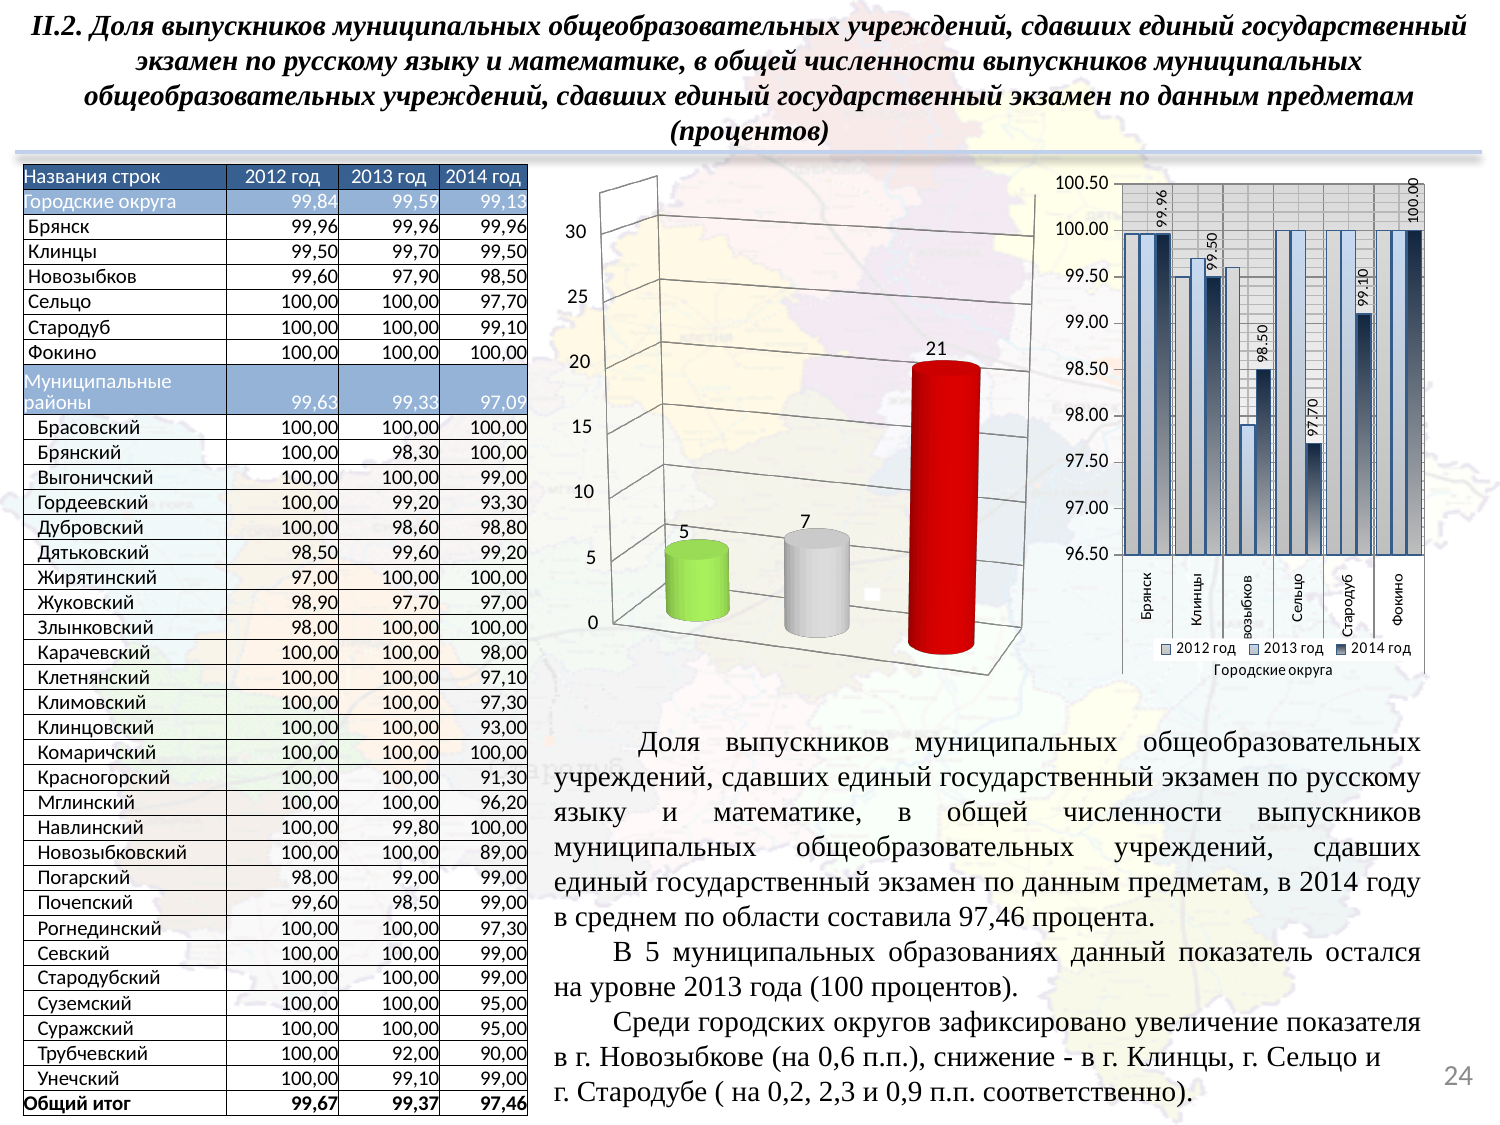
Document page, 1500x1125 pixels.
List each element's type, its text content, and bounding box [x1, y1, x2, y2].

table_cell 100,00 [227, 1041, 338, 1065]
table_cell 100,00 [227, 1066, 338, 1090]
table_cell 97,46 [440, 1091, 527, 1115]
table_cell 100,00 [227, 841, 338, 865]
table_cell 99,13 [440, 190, 527, 214]
table_cell Суражский [24, 1016, 226, 1040]
table_cell 100,00 [339, 740, 439, 764]
table_cell 93,00 [440, 715, 527, 739]
table_cell 99,33 [339, 365, 439, 414]
table_cell 98,60 [339, 515, 439, 539]
table_cell 98,30 [339, 440, 439, 464]
table_cell 100,00 [440, 816, 527, 840]
table_cell Дятьковский [24, 540, 226, 564]
table_cell 100,00 [227, 340, 338, 364]
table_cell 99,10 [440, 315, 527, 339]
table_cell 99,60 [227, 265, 338, 289]
table_cell Новозыбков [24, 265, 226, 289]
table_cell 99,96 [440, 215, 527, 239]
table_cell 100,00 [339, 690, 439, 714]
table_cell 100,00 [339, 290, 439, 314]
table_cell Унечский [24, 1066, 226, 1090]
table_cell 100,00 [227, 916, 338, 940]
table_cell Брасовский [24, 415, 226, 439]
table_cell 99,84 [227, 190, 338, 214]
table_cell 96,20 [440, 791, 527, 815]
table_cell 97,70 [339, 590, 439, 614]
table_cell 99,67 [227, 1091, 338, 1115]
table_cell Стародубский [24, 966, 226, 990]
table_cell 100,00 [440, 565, 527, 589]
table_cell Мглинский [24, 791, 226, 815]
table_cell 100,00 [339, 465, 439, 489]
table_cell 99,96 [339, 215, 439, 239]
table_cell Рогнединский [24, 916, 226, 940]
table_cell 100,00 [227, 640, 338, 664]
table_cell Муниципальные районы [24, 365, 226, 414]
table_header 2013 год [339, 165, 439, 189]
table_cell Трубчевский [24, 1041, 226, 1065]
table_cell 99,37 [339, 1091, 439, 1115]
table_cell 99,80 [339, 816, 439, 840]
table_cell 100,00 [339, 916, 439, 940]
table_cell 99,00 [440, 866, 527, 890]
table_cell Клинцовский [24, 715, 226, 739]
table_cell 100,00 [440, 440, 527, 464]
table_cell 93,30 [440, 490, 527, 514]
table_cell 100,00 [227, 315, 338, 339]
text_box Доля выпускников муниципальных общеобразовательных учреждений, сдавших единый государственный экзамен по русскому языку и математике, в общей численности выпускников муниципальных общеобразовательных учреждений, сдавших единый государственный экзамен по данным предметам, в 2014 году в среднем по области составила 97,46 процента. В 5 муниципальных образованиях данный показатель остался на уровне 2013 года (100 процентов). Среди городских округов зафиксировано увеличение показателя в г. Новозыбкове (на 0,6 п.п.), снижение - в г. Клинцы, г. Сельцо и г. Стародубе ( на 0,2, 2,3 и 0,9 п.п. соответственно). [538, 714, 1437, 1115]
table_cell 99,00 [440, 966, 527, 990]
table_cell 97,00 [440, 590, 527, 614]
table_cell 100,00 [227, 690, 338, 714]
table_cell 99,60 [227, 891, 338, 915]
table_cell 99,00 [440, 465, 527, 489]
table_cell 99,00 [339, 866, 439, 890]
table_cell 100,00 [339, 791, 439, 815]
text_box II.2. Доля выпускников муниципальных общеобразовательных учреждений, сдавших единый государственный экзамен по русскому языку и математике, в общей численности выпускников муниципальных общеобразовательных учреждений, сдавших единый государственный экзамен по данным предметам (процентов) [0, 0, 1500, 154]
table_cell 100,00 [227, 665, 338, 689]
table_cell Сельцо [24, 290, 226, 314]
table_cell 100,00 [339, 715, 439, 739]
table_cell Злынковский [24, 615, 226, 639]
table_cell 100,00 [339, 1016, 439, 1040]
table_cell 99,00 [440, 1066, 527, 1090]
table_cell 98,00 [227, 615, 338, 639]
table_cell 100,00 [227, 515, 338, 539]
table_cell 100,00 [339, 991, 439, 1015]
table_cell Красногорский [24, 765, 226, 790]
table_cell 100,00 [227, 740, 338, 764]
table_cell 100,00 [339, 565, 439, 589]
chart [550, 175, 1044, 692]
table_cell 97,90 [339, 265, 439, 289]
table_cell 99,00 [440, 941, 527, 965]
table_cell Жуковский [24, 590, 226, 614]
table_cell Общий итог [24, 1091, 226, 1115]
table_cell 99,59 [339, 190, 439, 214]
table_cell Брянск [24, 215, 226, 239]
table_cell 97,09 [440, 365, 527, 414]
table_cell 100,00 [339, 665, 439, 689]
table_cell Клинцы [24, 240, 226, 264]
table_cell 100,00 [339, 615, 439, 639]
table_cell 100,00 [227, 715, 338, 739]
table_cell 100,00 [440, 615, 527, 639]
table_cell Клетнянский [24, 665, 226, 689]
table_cell Карачевский [24, 640, 226, 664]
table_cell Почепский [24, 891, 226, 915]
table_cell Погарский [24, 866, 226, 890]
table_cell 95,00 [440, 1016, 527, 1040]
table_cell 100,00 [227, 966, 338, 990]
table_cell Выгоничский [24, 465, 226, 489]
table_cell 90,00 [440, 1041, 527, 1065]
table_cell Севский [24, 941, 226, 965]
table_cell Новозыбковский [24, 841, 226, 865]
table_cell Навлинский [24, 816, 226, 840]
table_cell 100,00 [339, 415, 439, 439]
table_cell 98,50 [227, 540, 338, 564]
table_cell 99,63 [227, 365, 338, 414]
table_cell 92,00 [339, 1041, 439, 1065]
table_cell 100,00 [227, 440, 338, 464]
table_cell 99,20 [339, 490, 439, 514]
table_cell 100,00 [227, 991, 338, 1015]
table_cell Суземский [24, 991, 226, 1015]
table_cell 99,10 [339, 1066, 439, 1090]
table_cell 98,80 [440, 515, 527, 539]
table_cell 95,00 [440, 991, 527, 1015]
table_cell 100,00 [339, 941, 439, 965]
table_cell 100,00 [339, 966, 439, 990]
table_cell 98,00 [440, 640, 527, 664]
chart [1054, 163, 1442, 680]
table_cell 100,00 [339, 765, 439, 790]
table_cell 100,00 [339, 315, 439, 339]
table_header 2014 год [440, 165, 527, 189]
table_cell 89,00 [440, 841, 527, 865]
table_cell Гордеевский [24, 490, 226, 514]
table_header 2012 год [227, 165, 338, 189]
table_cell 99,70 [339, 240, 439, 264]
table_header Названия строк [24, 165, 226, 189]
table_cell 99,50 [440, 240, 527, 264]
table_cell Климовский [24, 690, 226, 714]
table_cell 100,00 [227, 490, 338, 514]
table_cell Стародуб [24, 315, 226, 339]
table_cell 100,00 [227, 941, 338, 965]
table_cell 100,00 [339, 640, 439, 664]
table_cell 97,30 [440, 916, 527, 940]
table_cell 100,00 [227, 791, 338, 815]
table_cell 97,70 [440, 290, 527, 314]
table_cell 98,90 [227, 590, 338, 614]
table_cell 99,50 [227, 240, 338, 264]
table_cell 100,00 [339, 841, 439, 865]
table_cell 100,00 [227, 465, 338, 489]
table_cell Брянский [24, 440, 226, 464]
table_cell Городские округа [24, 190, 226, 214]
table_cell Фокино [24, 340, 226, 364]
table_cell 98,00 [227, 866, 338, 890]
table_cell 99,60 [339, 540, 439, 564]
table_cell 100,00 [227, 765, 338, 790]
table_cell 99,00 [440, 891, 527, 915]
table_cell 100,00 [227, 290, 338, 314]
table_cell 98,50 [440, 265, 527, 289]
table_cell 100,00 [440, 740, 527, 764]
table_cell 100,00 [440, 415, 527, 439]
table_cell Дубровский [24, 515, 226, 539]
table_cell 100,00 [440, 340, 527, 364]
table_cell 99,96 [227, 215, 338, 239]
table_cell 91,30 [440, 765, 527, 790]
table_cell Комаричский [24, 740, 226, 764]
slide_number 24 [1437, 1034, 1488, 1113]
table_cell 98,50 [339, 891, 439, 915]
table_cell 97,10 [440, 665, 527, 689]
table_cell 100,00 [227, 415, 338, 439]
table_cell 97,00 [227, 565, 338, 589]
table_cell 100,00 [227, 1016, 338, 1040]
table_cell 100,00 [227, 816, 338, 840]
table_cell Жирятинский [24, 565, 226, 589]
table_cell 97,30 [440, 690, 527, 714]
table_cell 99,20 [440, 540, 527, 564]
table_cell 100,00 [339, 340, 439, 364]
